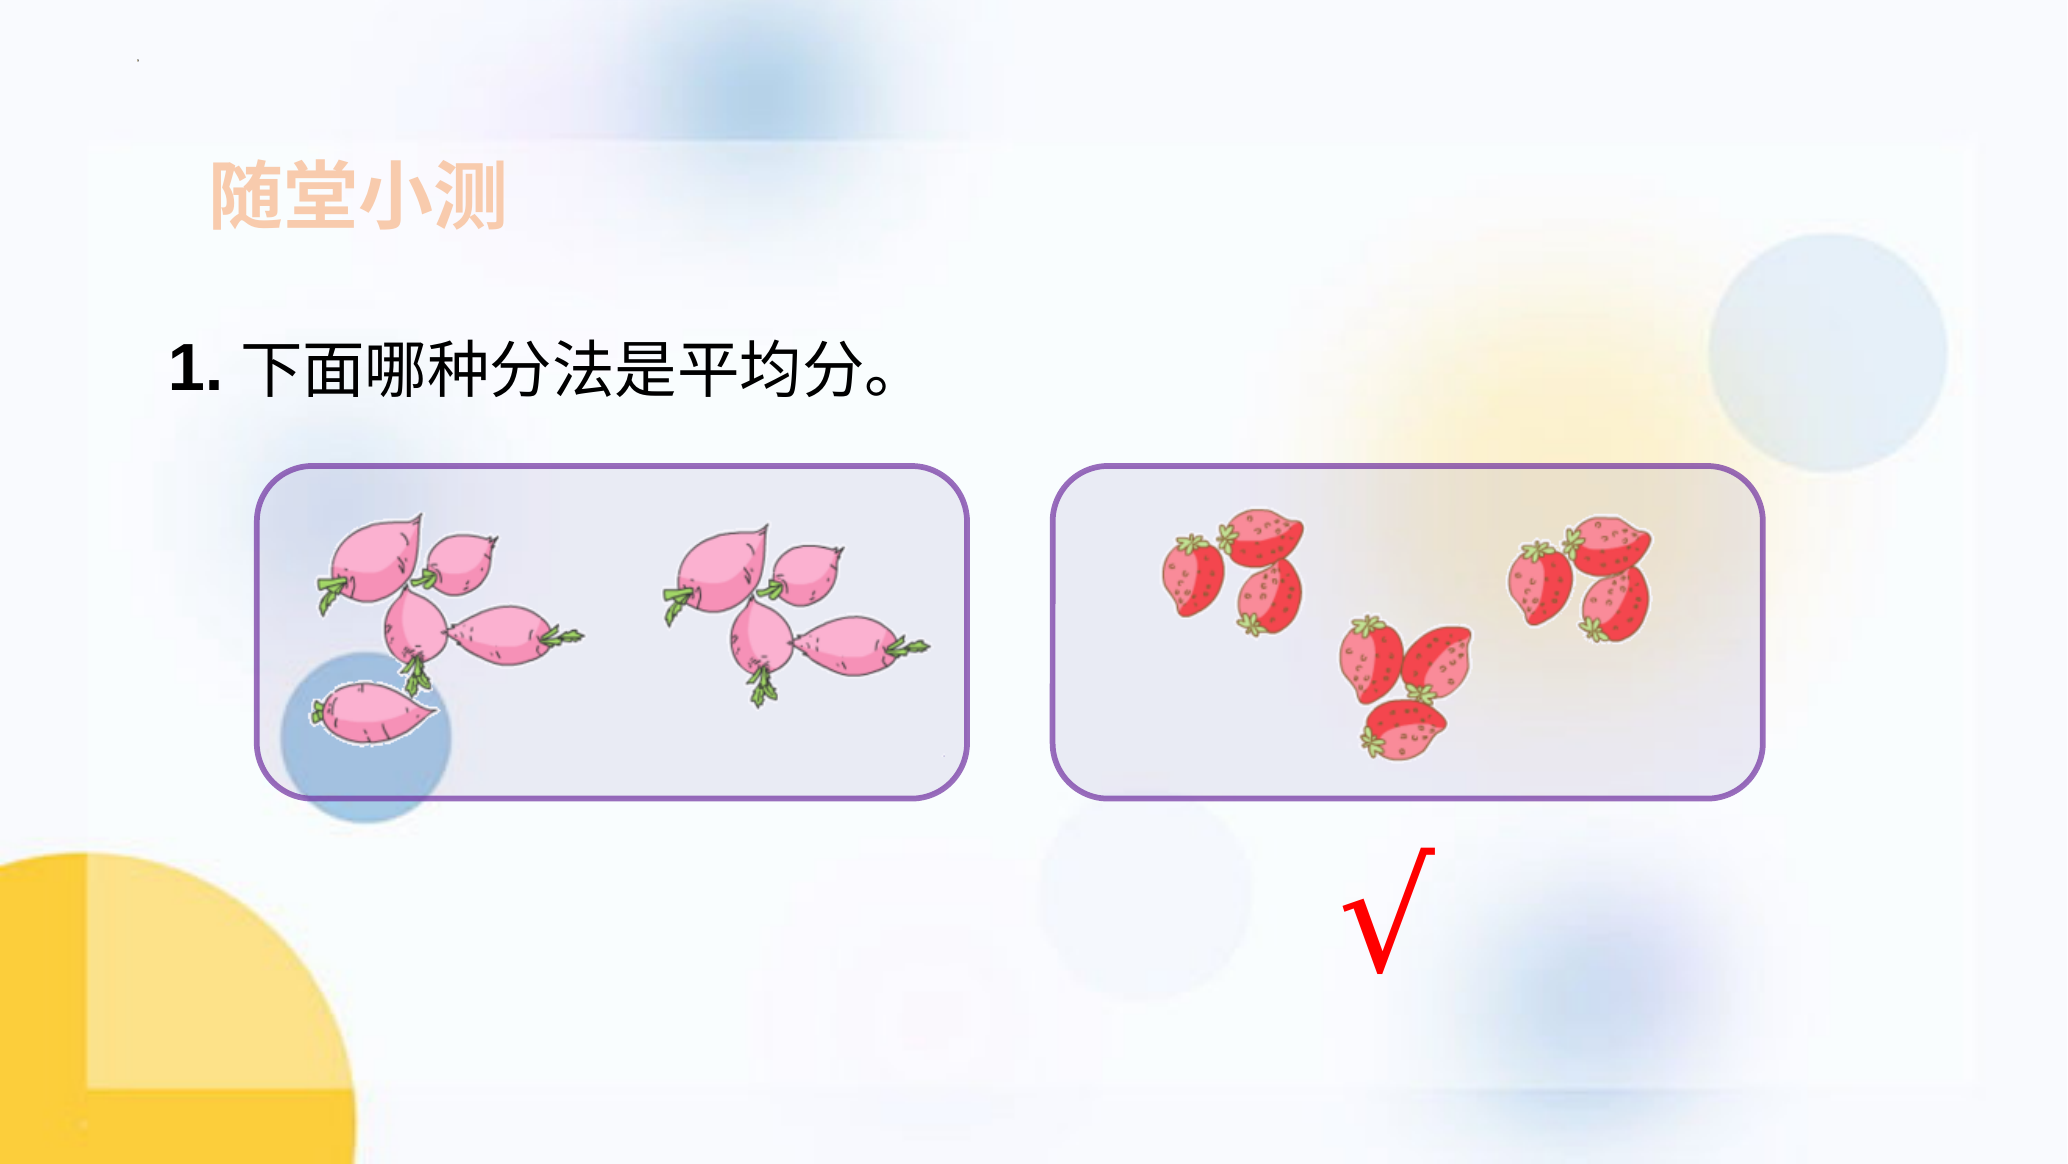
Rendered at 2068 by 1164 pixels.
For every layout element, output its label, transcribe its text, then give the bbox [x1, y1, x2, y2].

text_box 下面哪种分法是平均分。 [224, 299, 968, 413]
text_box 随堂小测 [193, 140, 663, 246]
picture [0, 0, 2068, 1164]
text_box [256, 465, 1763, 799]
text_box √ [1323, 799, 1559, 1010]
text_box 1. [152, 316, 224, 411]
